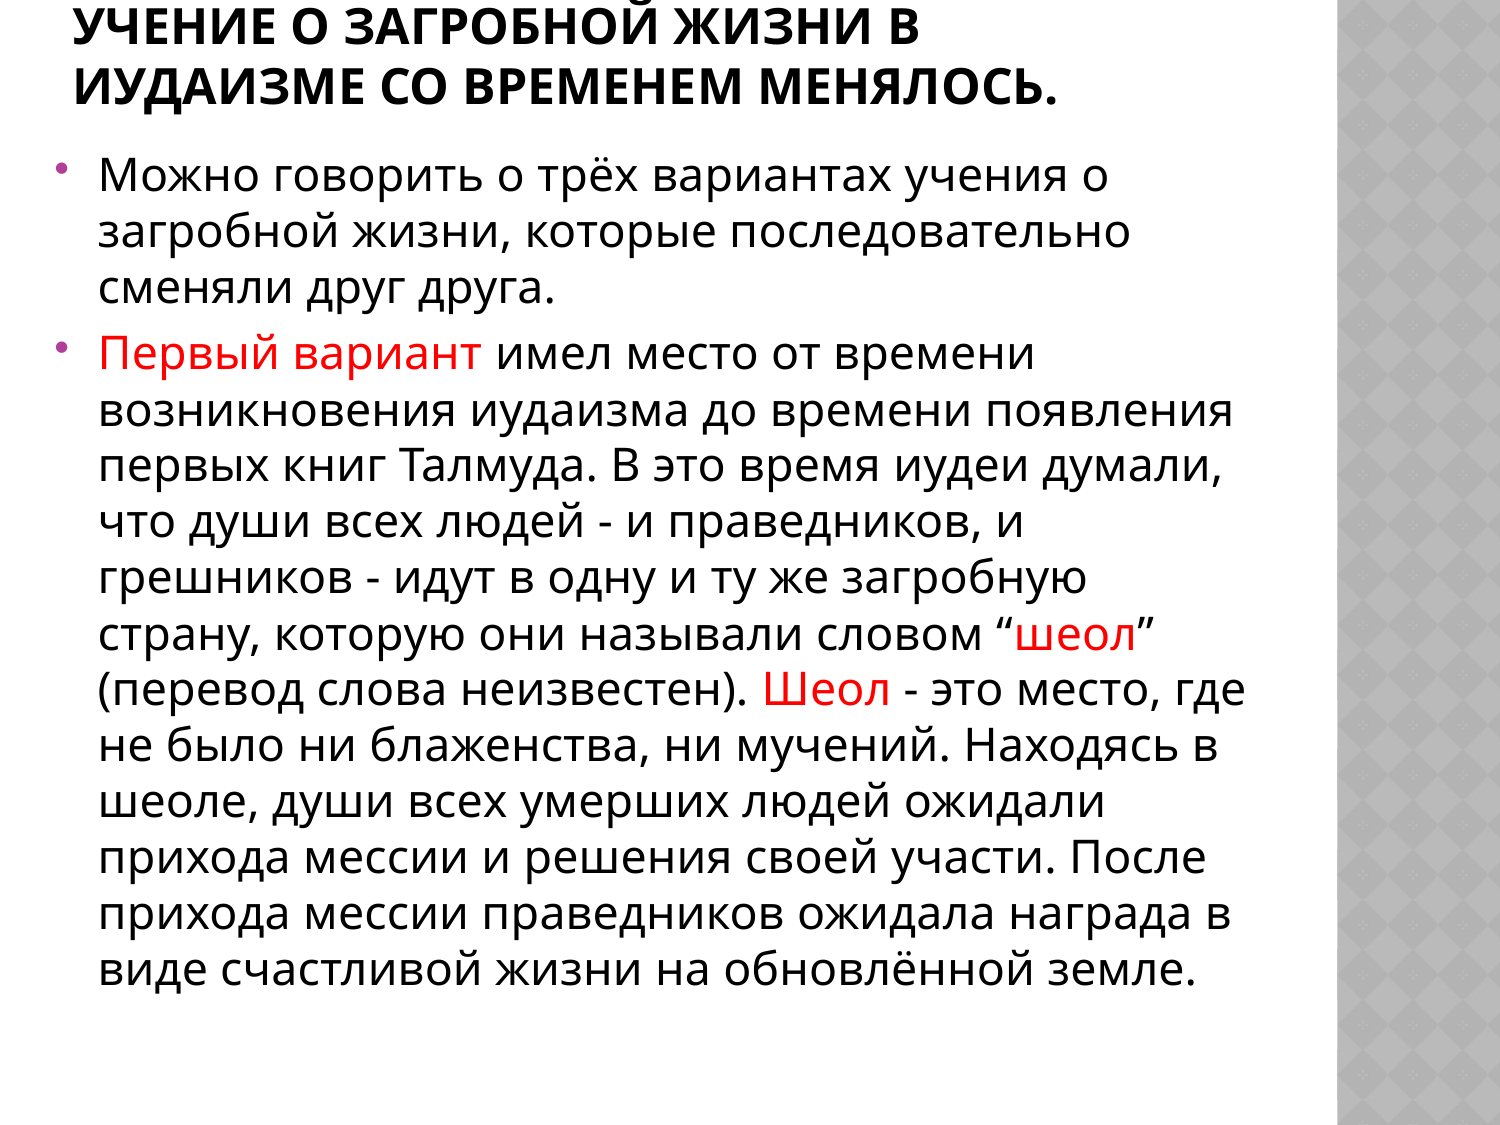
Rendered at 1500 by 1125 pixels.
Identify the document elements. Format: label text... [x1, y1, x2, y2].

title Учение о загробной жизни в иудаизме со временем менялось. [64, 0, 1228, 115]
list Можно говорить о трёх вариантах учения о загробной жизни, которые последовательно сменяли друг друга. Первый вариант имел место от времени возникновения иудаизма до времени появления первых книг Талмуда. В это время иудеи думали, что души всех людей - и праведников, и грешников - идут в одну и ту же загробную страну, которую они называли словом “шеол” (перевод слова неизвестен). Шеол - это место, где не было ни блаженства, ни мучений. Находясь в шеоле, души всех умерших людей ожидали прихода мессии и решения своей участи. После прихода мессии праведников ожидала награда в виде счастливой жизни на обновлённой земле. [41, 137, 1263, 1059]
